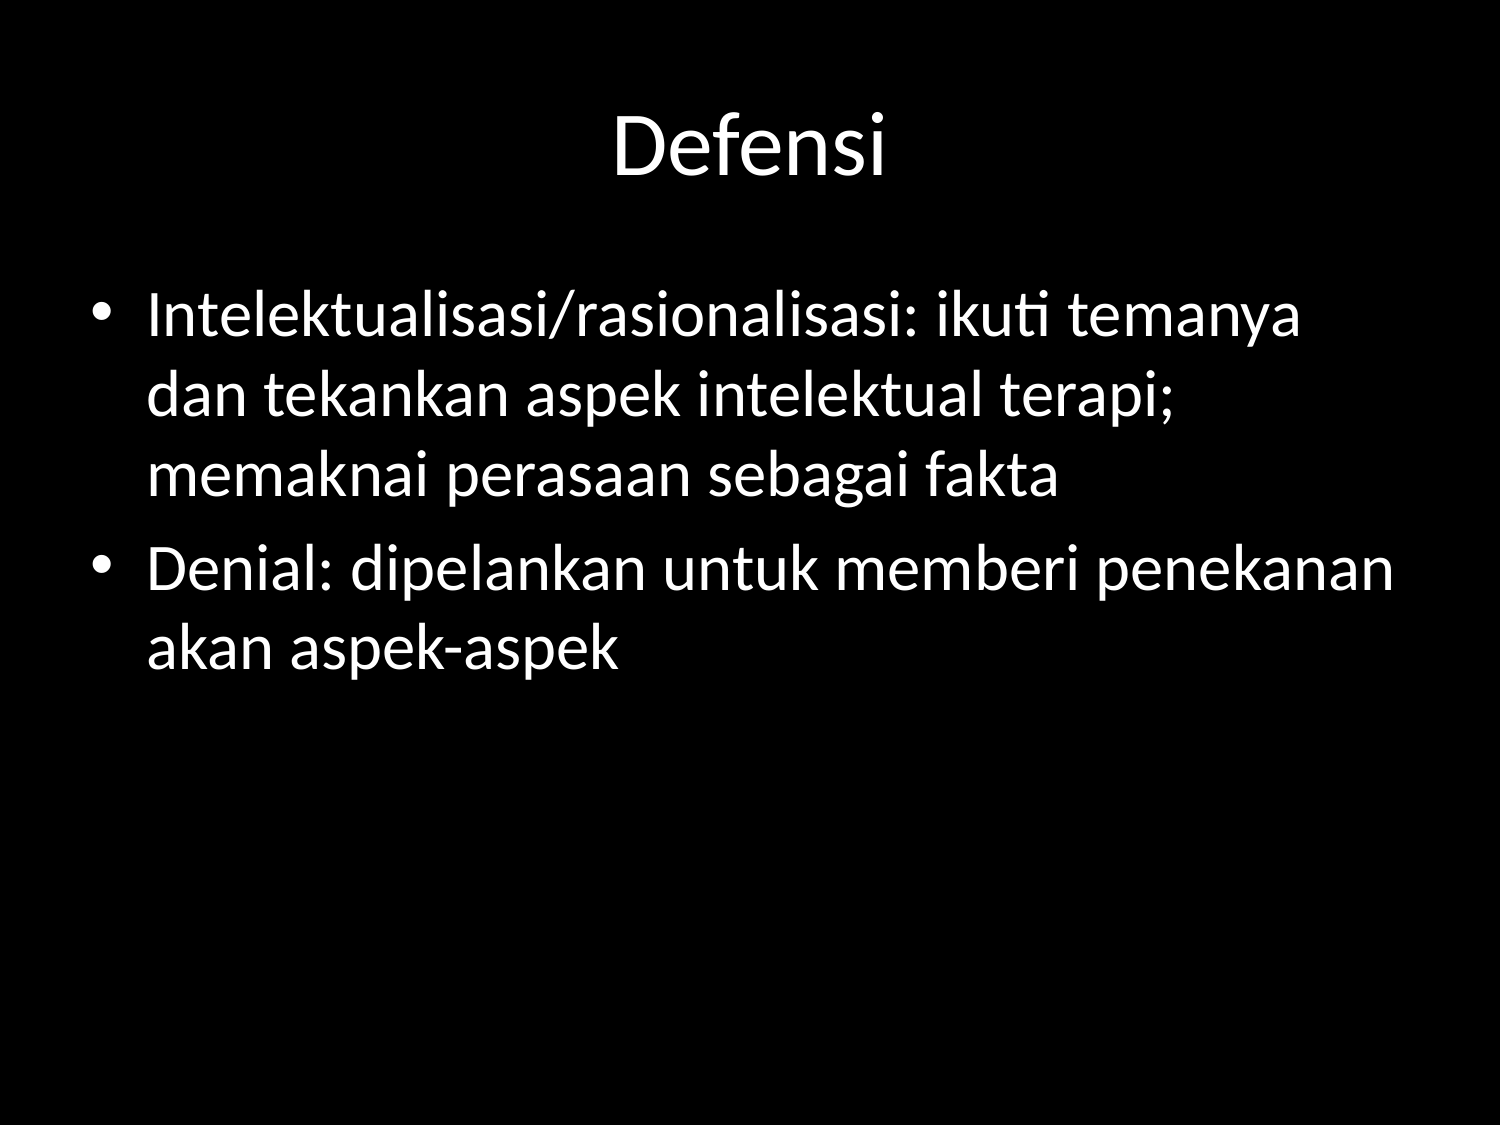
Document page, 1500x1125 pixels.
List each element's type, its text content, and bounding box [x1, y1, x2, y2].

list Intelektualisasi/rasionalisasi: ikuti temanya dan tekankan aspek intelektual terapi; memaknai perasaan sebagai fakta Denial: dipelankan untuk memberi penekanan akan aspek-aspek [75, 262, 1425, 1005]
title Defensi [75, 45, 1425, 233]
